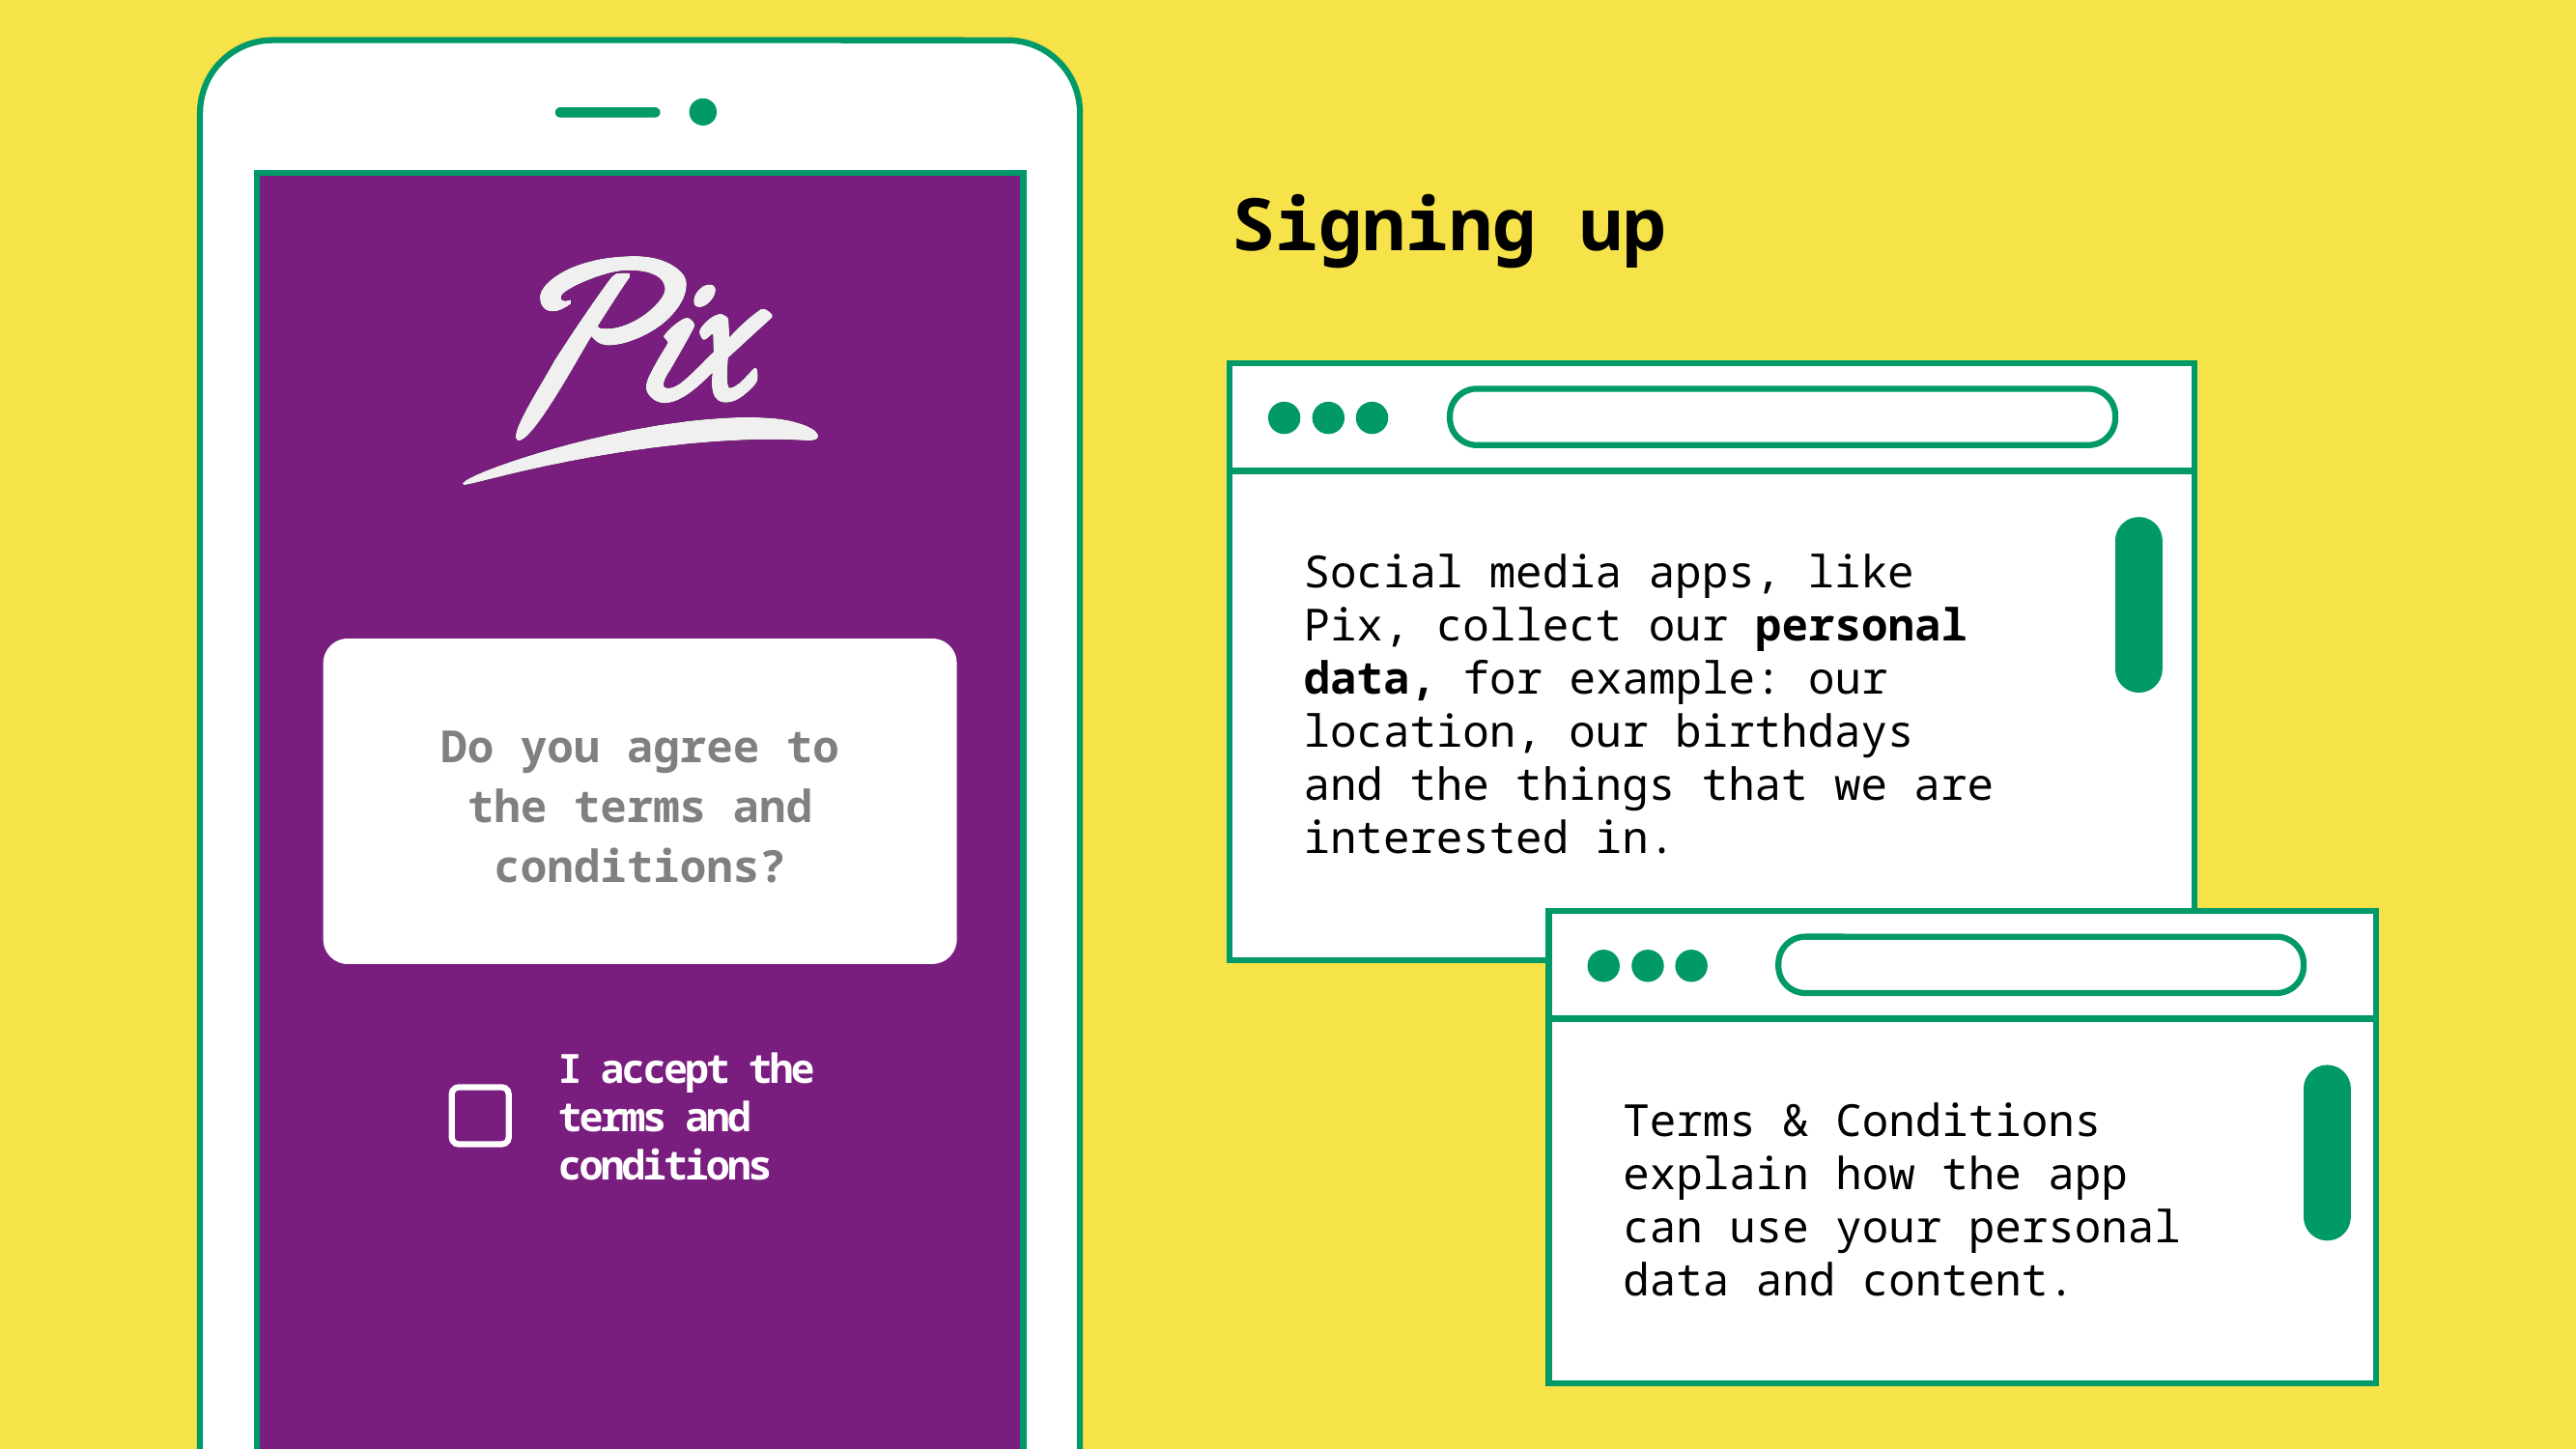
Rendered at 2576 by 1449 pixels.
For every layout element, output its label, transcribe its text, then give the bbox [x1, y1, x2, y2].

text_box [1548, 911, 2376, 1383]
text_box Signing up [1217, 171, 2010, 255]
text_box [323, 638, 957, 964]
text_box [1229, 362, 2194, 960]
picture [463, 256, 818, 485]
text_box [200, 40, 1081, 1449]
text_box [451, 1044, 852, 1187]
